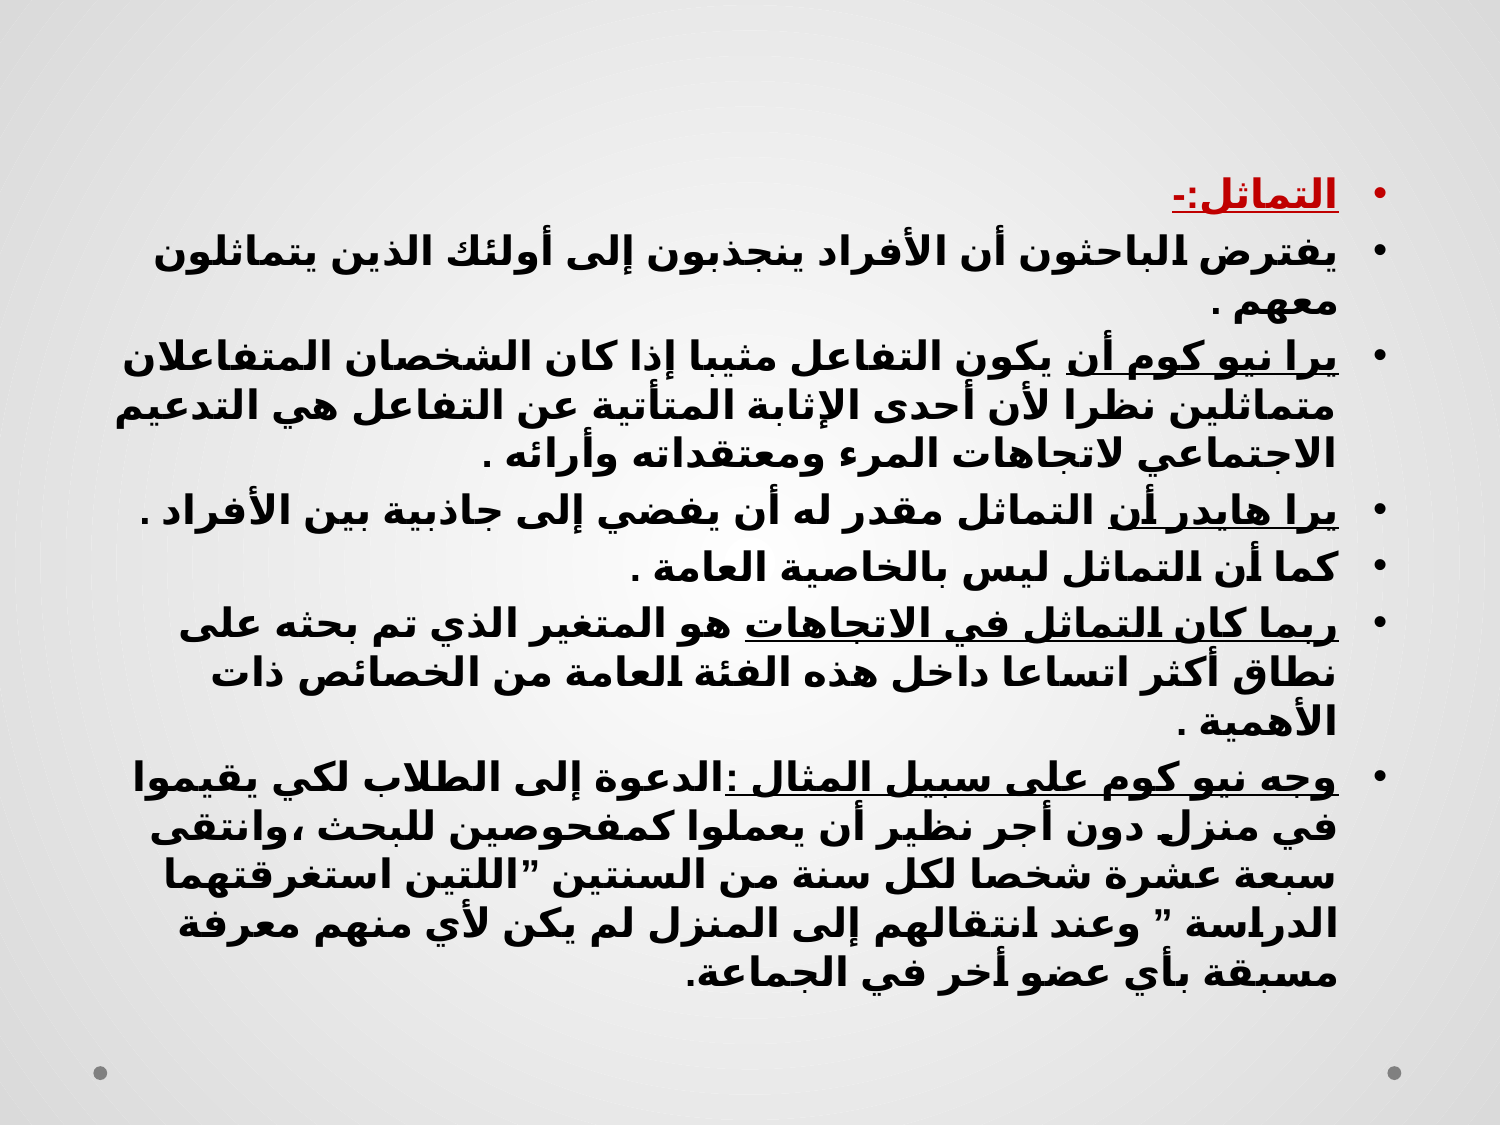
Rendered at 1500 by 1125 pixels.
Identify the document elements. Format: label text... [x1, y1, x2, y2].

list التماثل:- يفترض الباحثون أن الأفراد ينجذبون إلى أولئك الذين يتماثلون معهم . يرا نيو كوم أن يكون التفاعل مثيبا إذا كان الشخصان المتفاعلان متماثلين نظرا لأن أحدى الإثابة المتأتية عن التفاعل هي التدعيم الاجتماعي لاتجاهات المرء ومعتقداته وأرائه . يرا هايدر أن التماثل مقدر له أن يفضي إلى جاذبية بين الأفراد . كما أن التماثل ليس بالخاصية العامة . ربما كان التماثل في الاتجاهات هو المتغير الذي تم بحثه على نطاق أكثر اتساعا داخل هذه الفئة العامة من الخصائص ذات الأهمية . وجه نيو كوم على سبيل المثال :الدعوة إلى الطلاب لكي يقيموا في منزل دون أجر نظير أن يعملوا كمفحوصين للبحث ،وانتقى سبعة عشرة شخصا لكل سنة من السنتين ”اللتين استغرقتهما الدراسة ” وعند انتقالهم إلى المنزل لم يكن لأي منهم معرفة مسبقة بأي عضو أخر في الجماعة. [75, 160, 1400, 1005]
